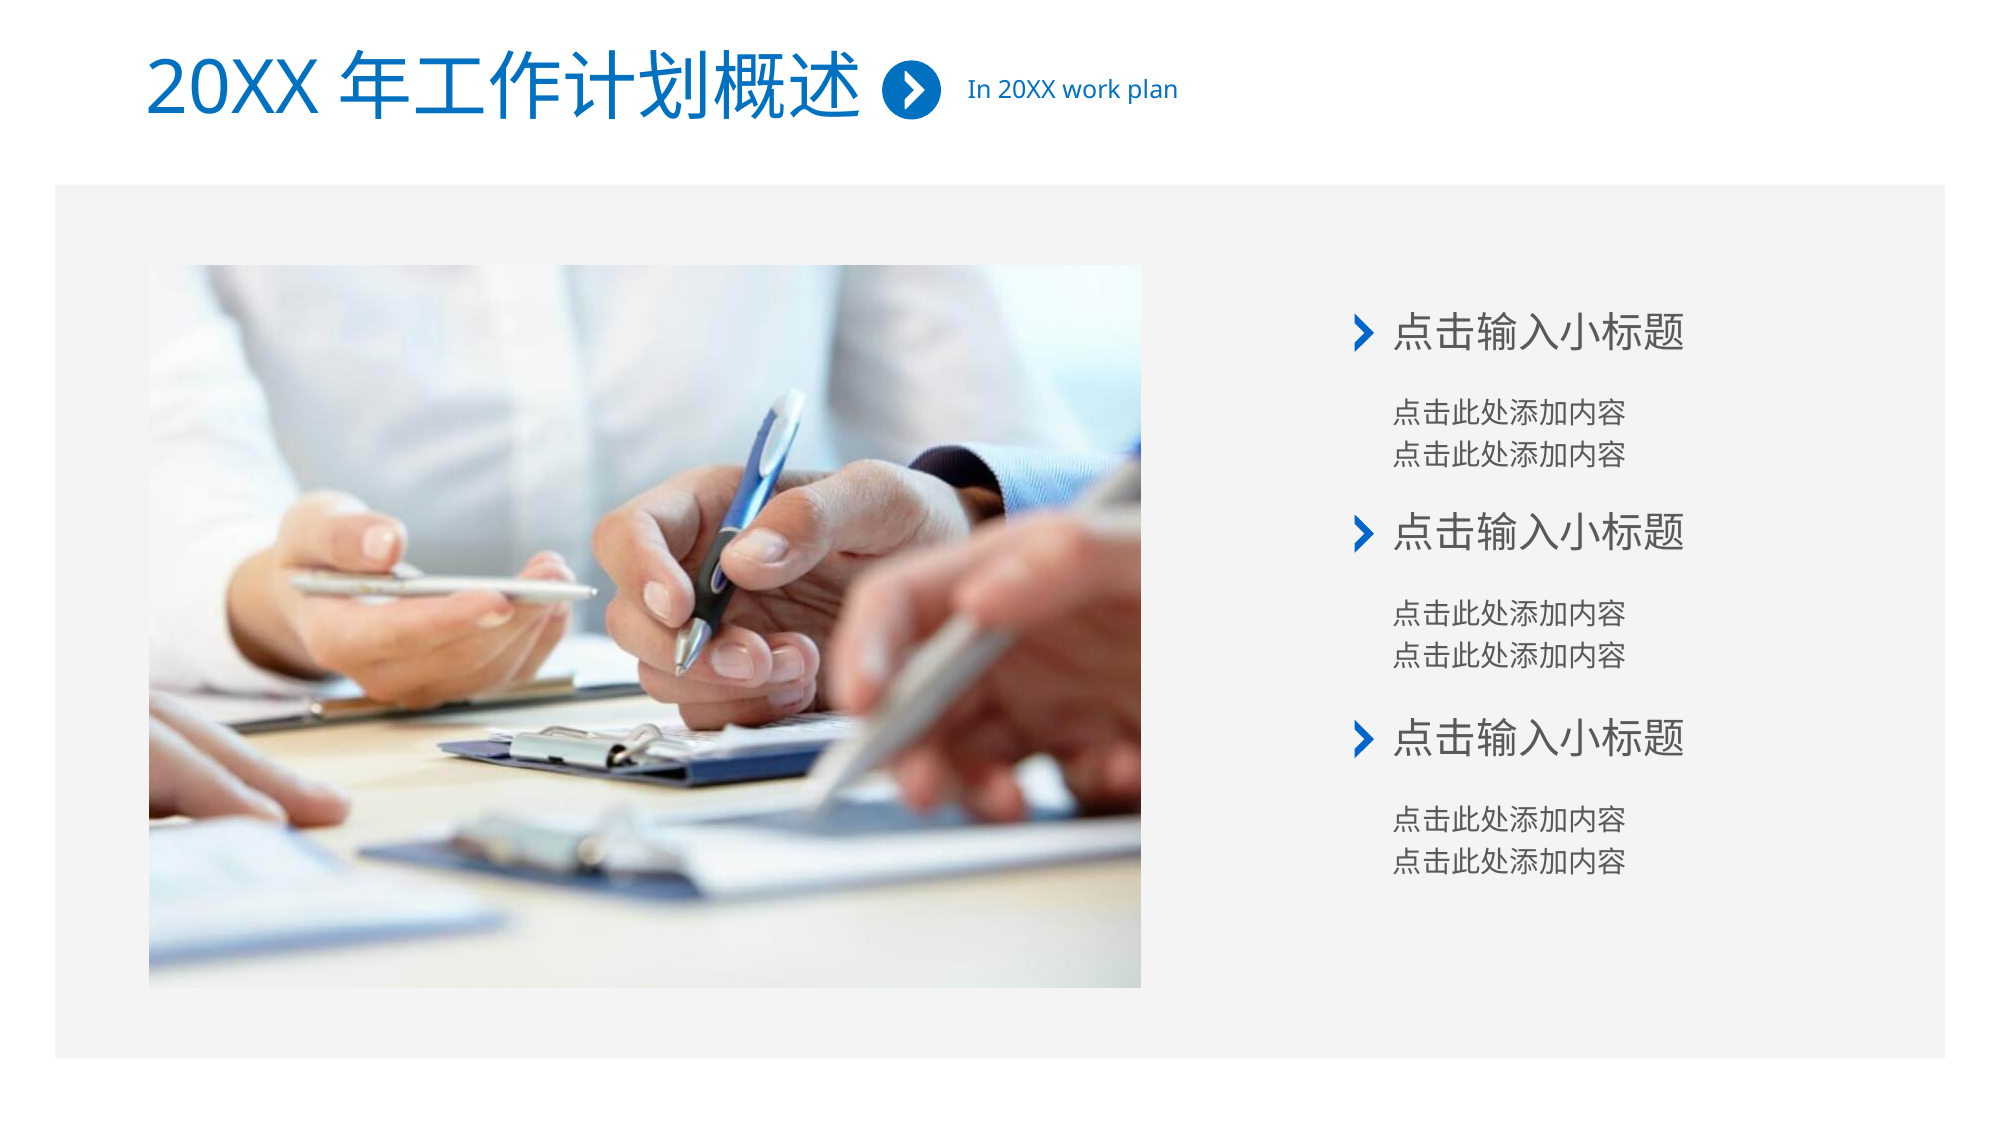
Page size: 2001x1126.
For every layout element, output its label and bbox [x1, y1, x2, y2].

text_box [53, 183, 1947, 1061]
text_box [114, 30, 1329, 138]
picture [149, 264, 1141, 989]
text_box [1354, 297, 1785, 481]
text_box [1354, 498, 1785, 682]
text_box [1354, 704, 1785, 887]
